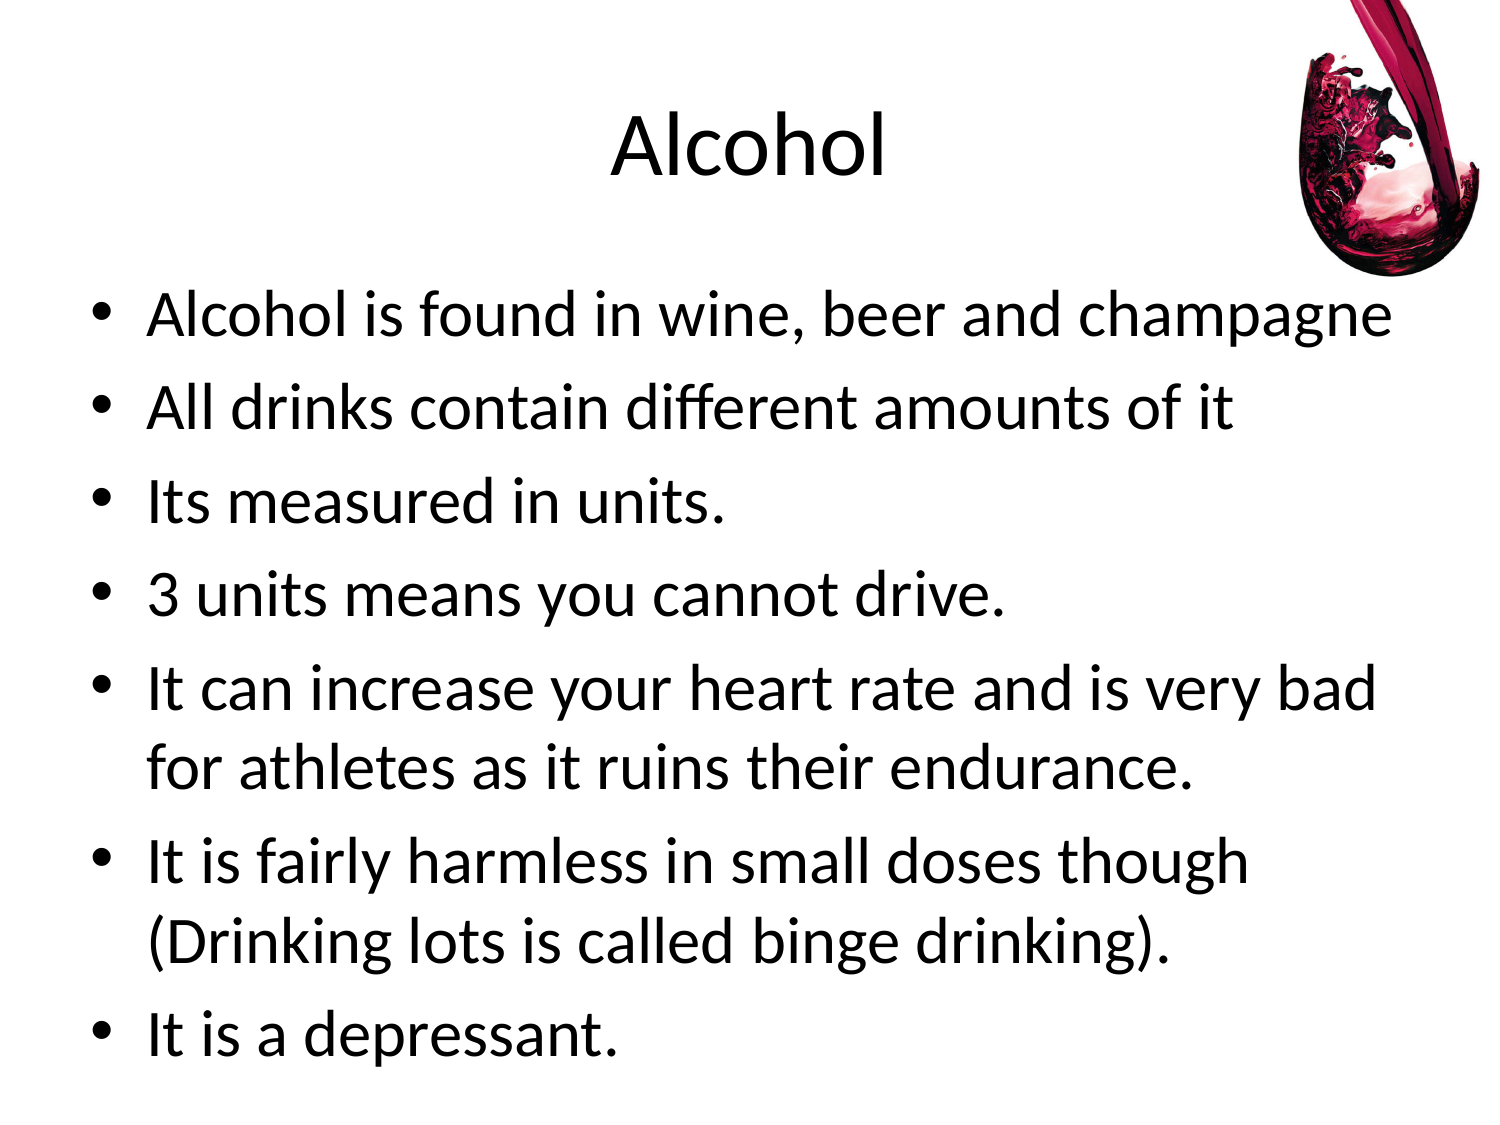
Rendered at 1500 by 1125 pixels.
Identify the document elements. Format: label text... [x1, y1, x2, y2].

picture [1284, 0, 1500, 280]
list Alcohol is found in wine, beer and champagne All drinks contain different amounts of it Its measured in units. 3 units means you cannot drive. It can increase your heart rate and is very bad for athletes as it ruins their endurance. It is fairly harmless in small doses though (Drinking lots is called binge drinking). It is a depressant. [74, 262, 1426, 1006]
title Alcohol [74, 44, 1279, 233]
